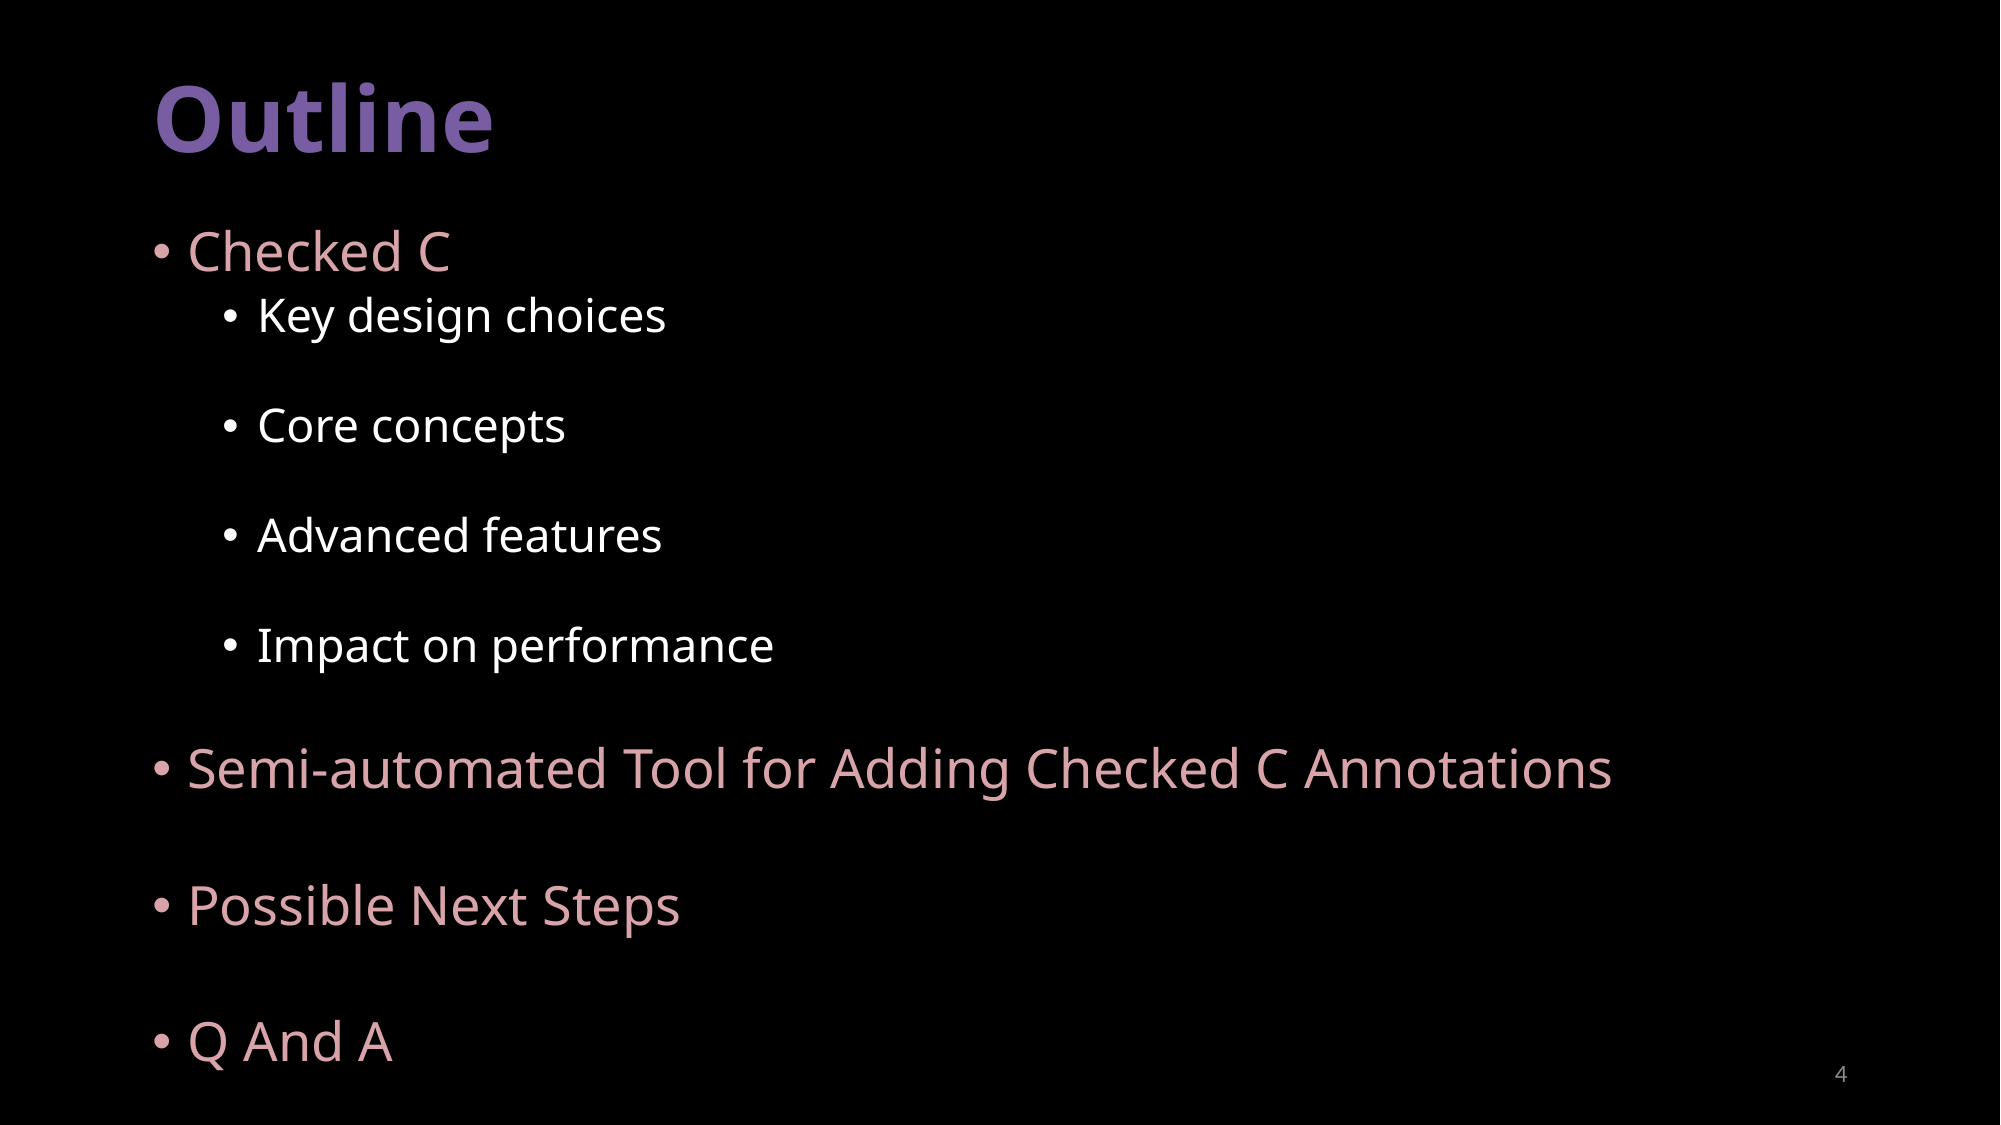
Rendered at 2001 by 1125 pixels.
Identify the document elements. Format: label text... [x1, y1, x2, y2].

title Outline [137, 11, 1863, 234]
list Checked C Key design choices Core concepts Advanced features Impact on performance Semi-automated Tool for Adding Checked C Annotations Possible Next Steps Q And A [137, 234, 1863, 1082]
slide_number 4 [1412, 1042, 1863, 1103]
